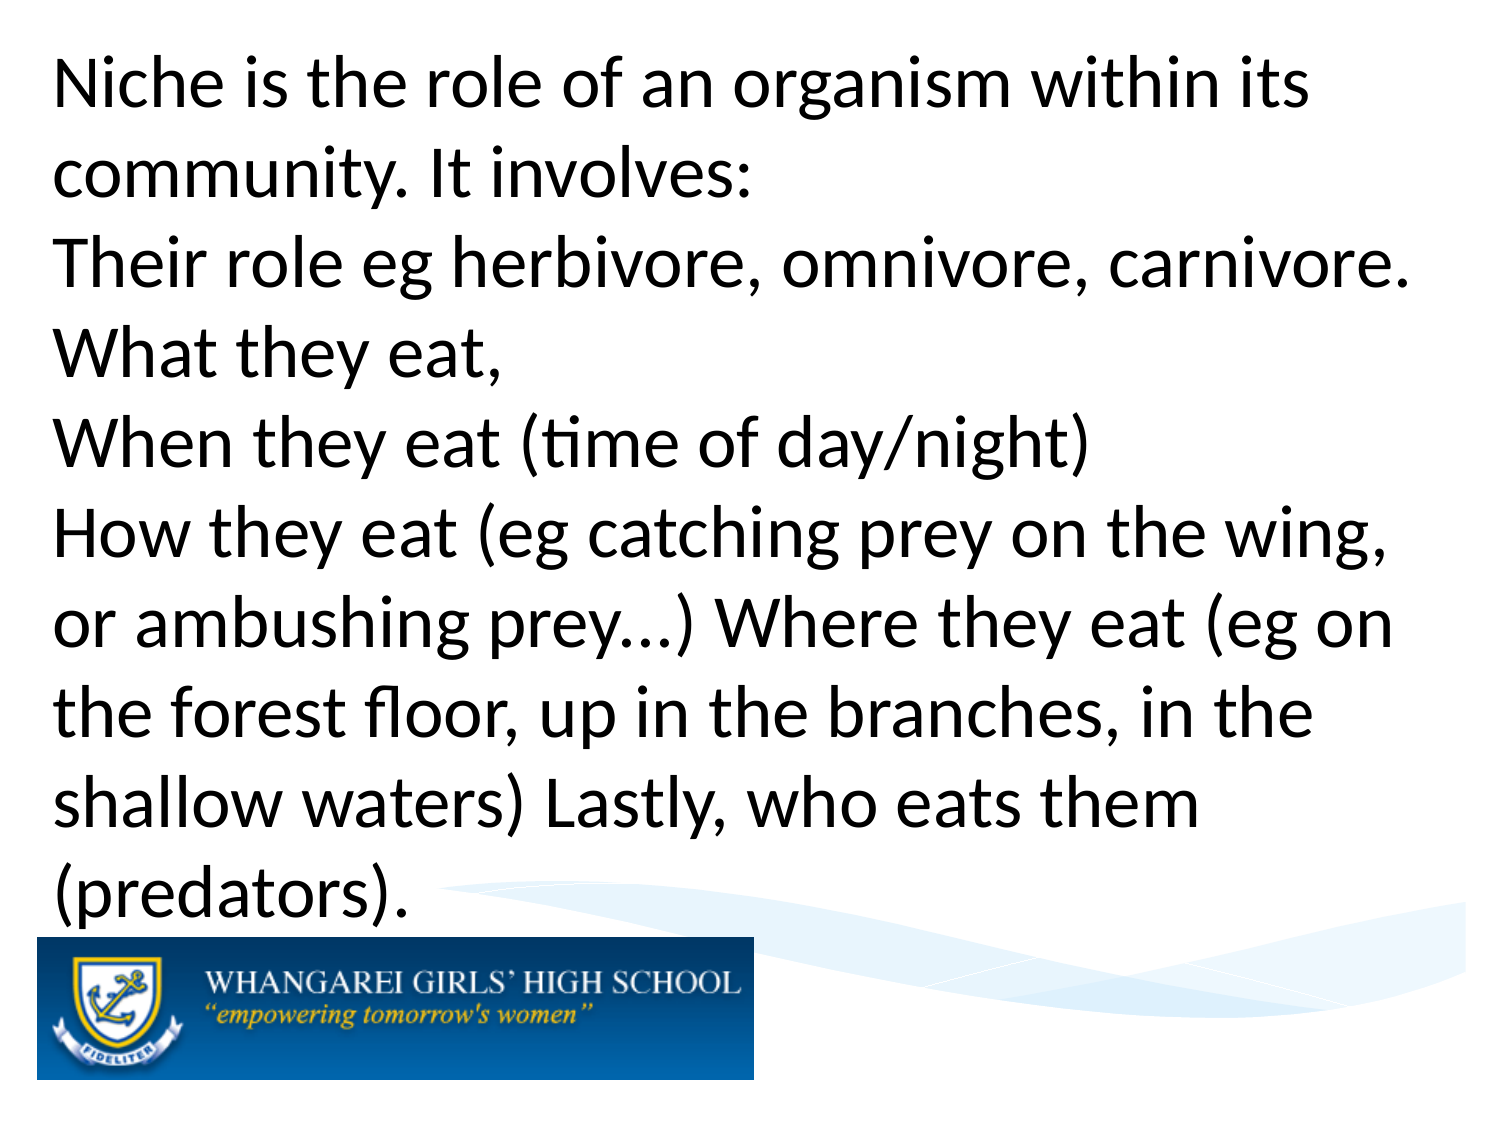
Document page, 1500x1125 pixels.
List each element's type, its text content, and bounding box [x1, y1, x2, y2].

picture [37, 937, 754, 1080]
text_box Niche is the role of an organism within its community. It involves: Their role eg herbivore, omnivore, carnivore. What they eat, When they eat (time of day/night) How they eat (eg catching prey on the wing, or ambushing prey...) Where they eat (eg on the forest floor, up in the branches, in the shallow waters) Lastly, who eats them (predators). [37, 24, 1475, 940]
